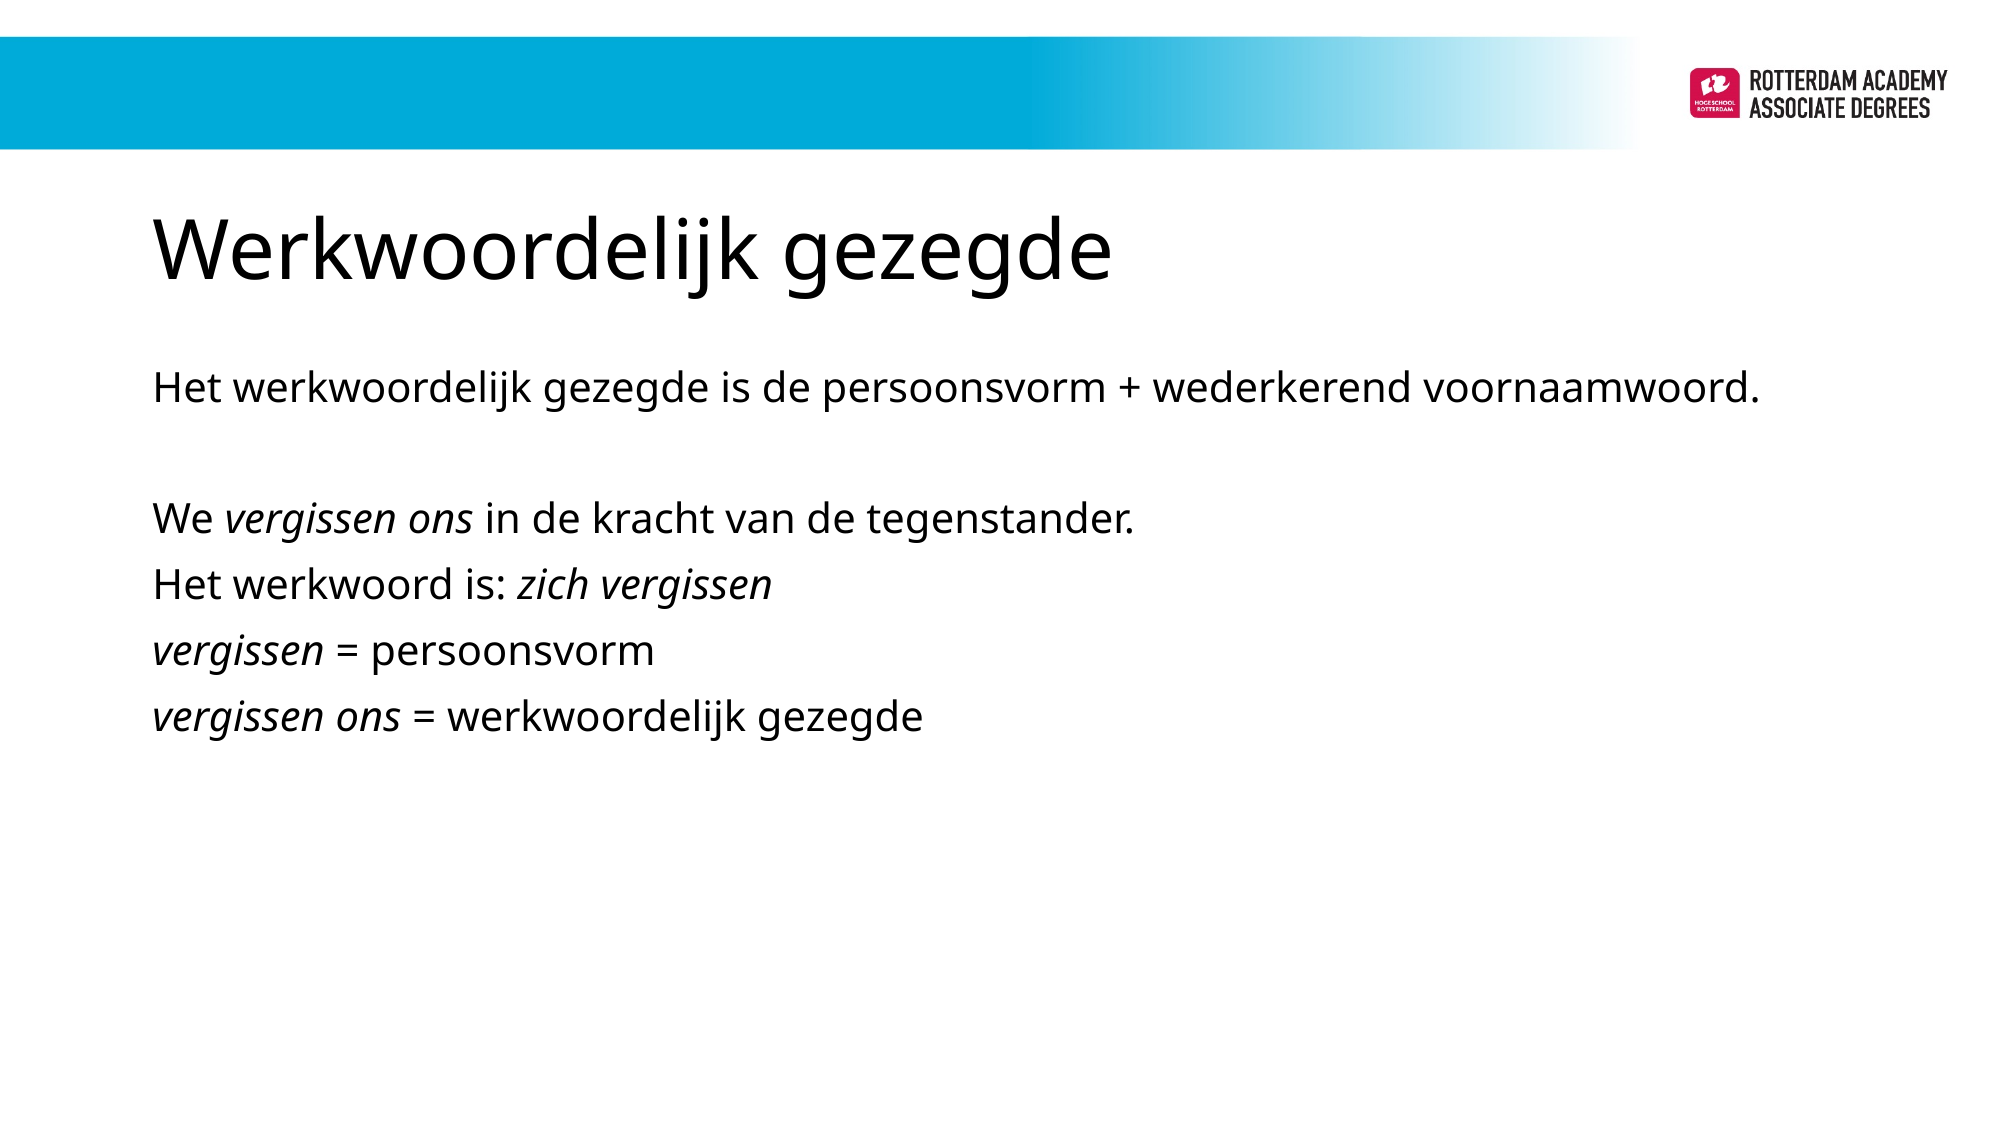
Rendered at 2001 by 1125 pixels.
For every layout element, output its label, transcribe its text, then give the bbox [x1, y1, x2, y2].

title Werkwoordelijk gezegde [137, 175, 1863, 329]
picture [0, 0, 2000, 184]
list Het werkwoordelijk gezegde is de persoonsvorm + wederkerend voornaamwoord. We vergissen ons in de kracht van de tegenstander. Het werkwoord is: zich vergissen vergissen = persoonsvorm vergissen ons = werkwoordelijk gezegde [137, 358, 1863, 1053]
